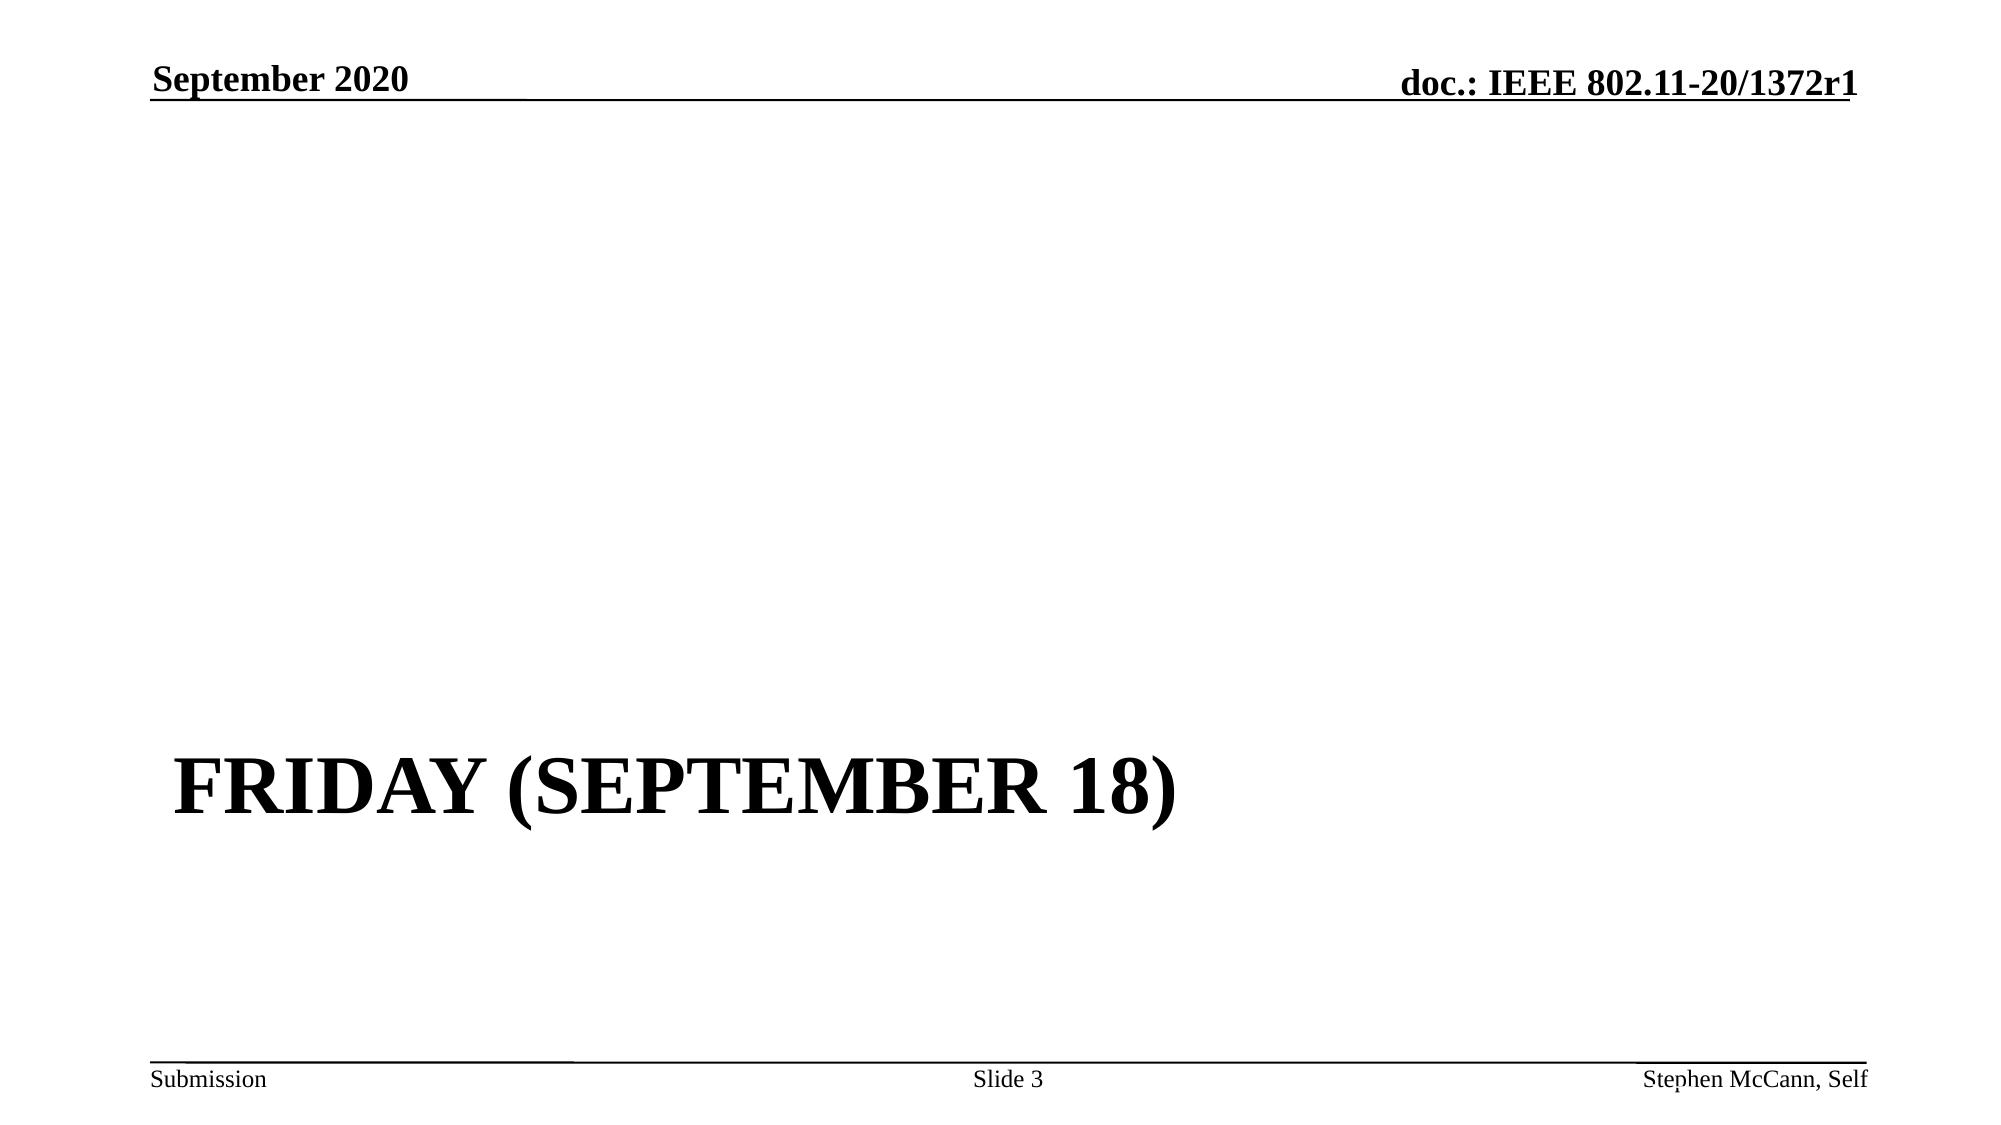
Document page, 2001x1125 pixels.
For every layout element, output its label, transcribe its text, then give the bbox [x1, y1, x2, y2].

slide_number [152, 54, 563, 100]
title FRIday (September 18) [157, 722, 1859, 947]
slide_number Slide 3 [950, 1061, 1067, 1123]
footer Stephen McCann, Self [1171, 1061, 1869, 1093]
